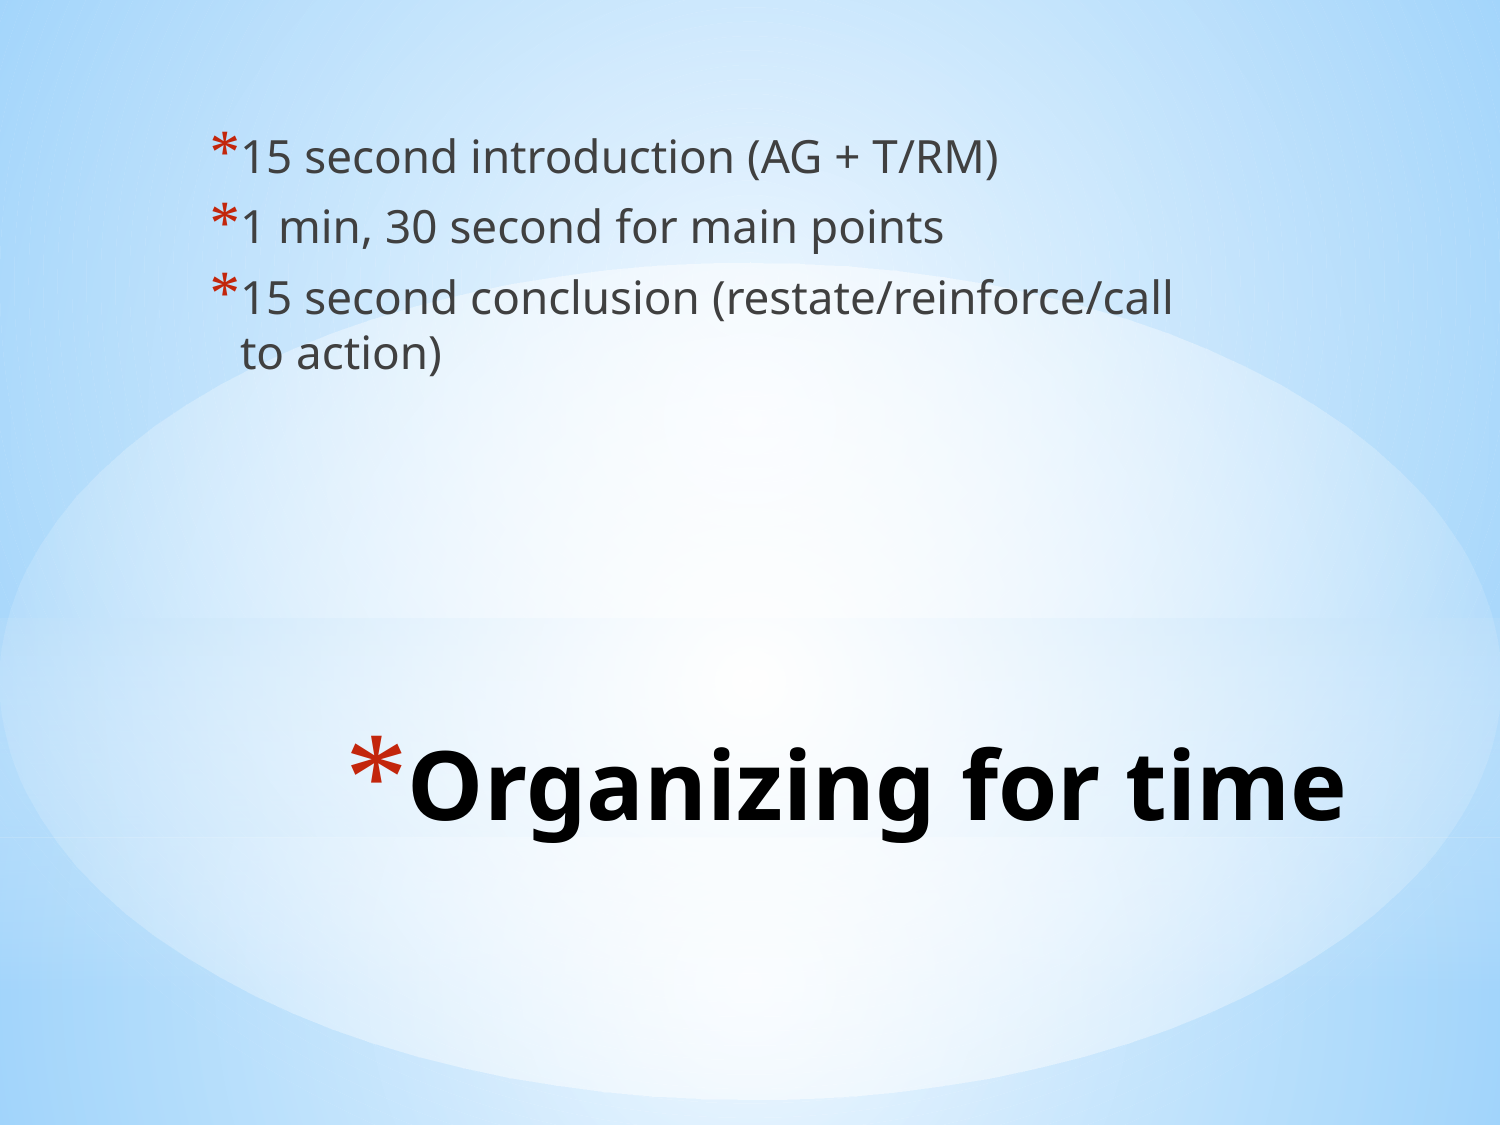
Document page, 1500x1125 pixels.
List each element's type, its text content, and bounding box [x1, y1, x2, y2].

list 15 second introduction (AG + T/RM) 1 min, 30 second for main points 15 second conclusion (restate/reinforce/call to action) [187, 120, 1238, 690]
title Organizing for time [294, 717, 1363, 905]
